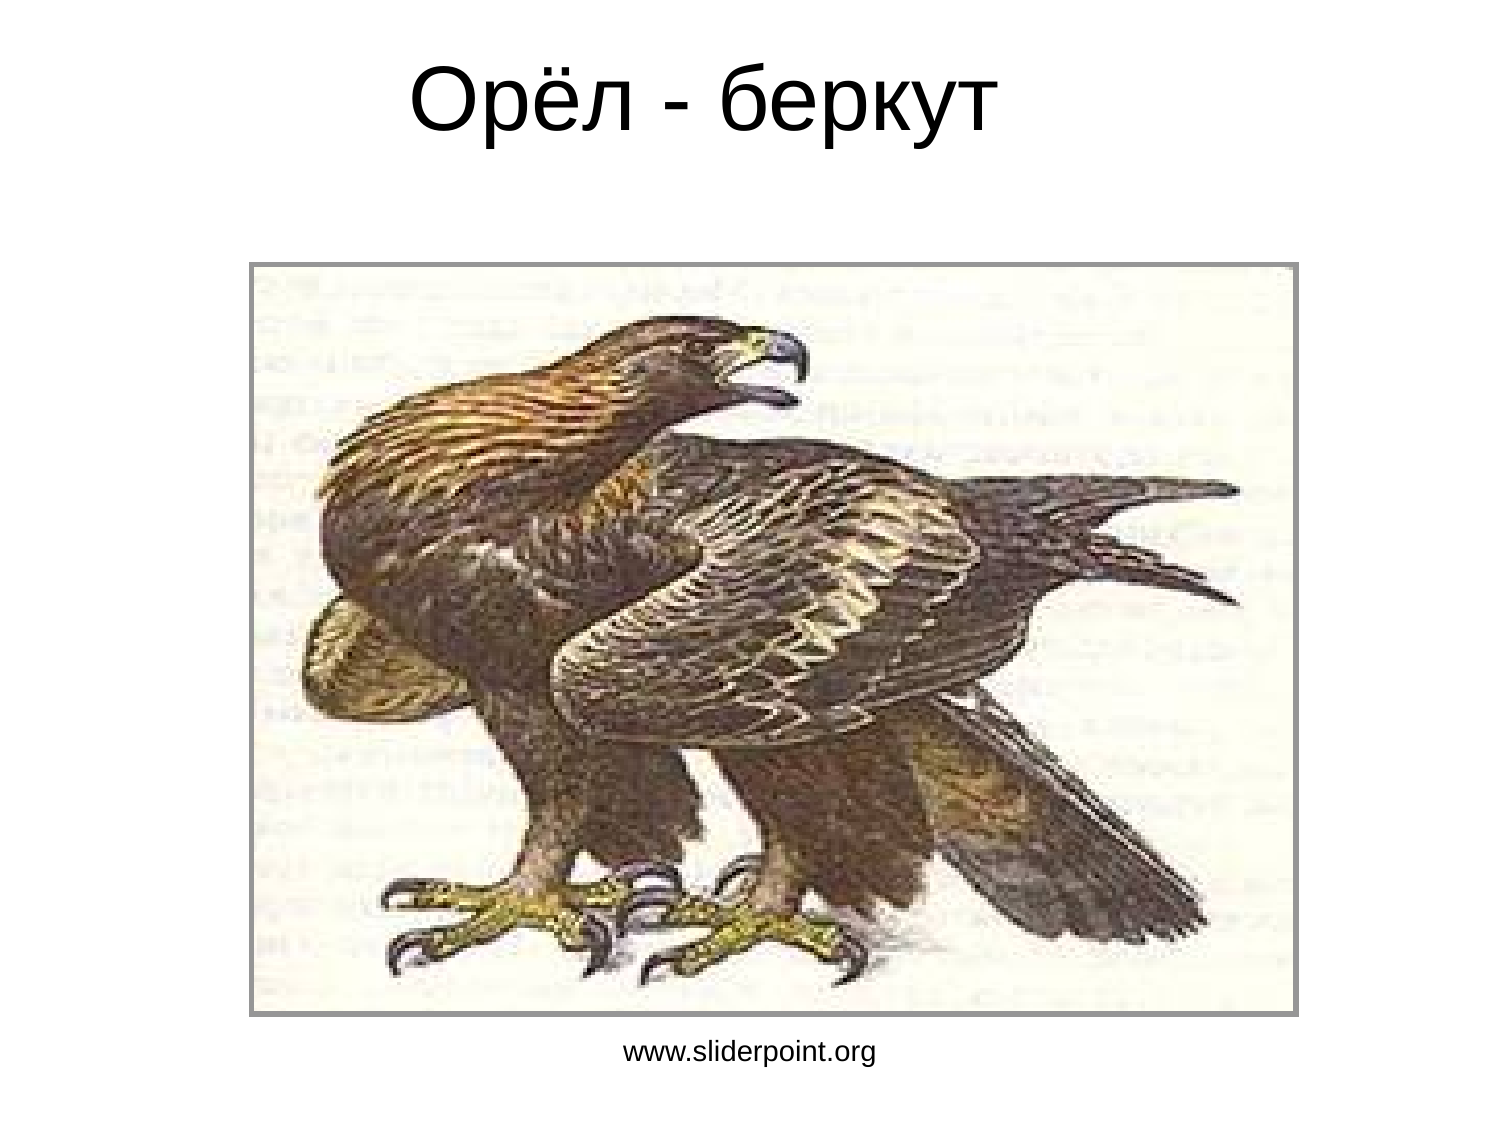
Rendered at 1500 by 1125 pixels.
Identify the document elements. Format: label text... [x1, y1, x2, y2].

title Орёл - беркут [29, 0, 1380, 188]
picture [253, 266, 1294, 1012]
footer www.sliderpoint.org [512, 1024, 988, 1103]
